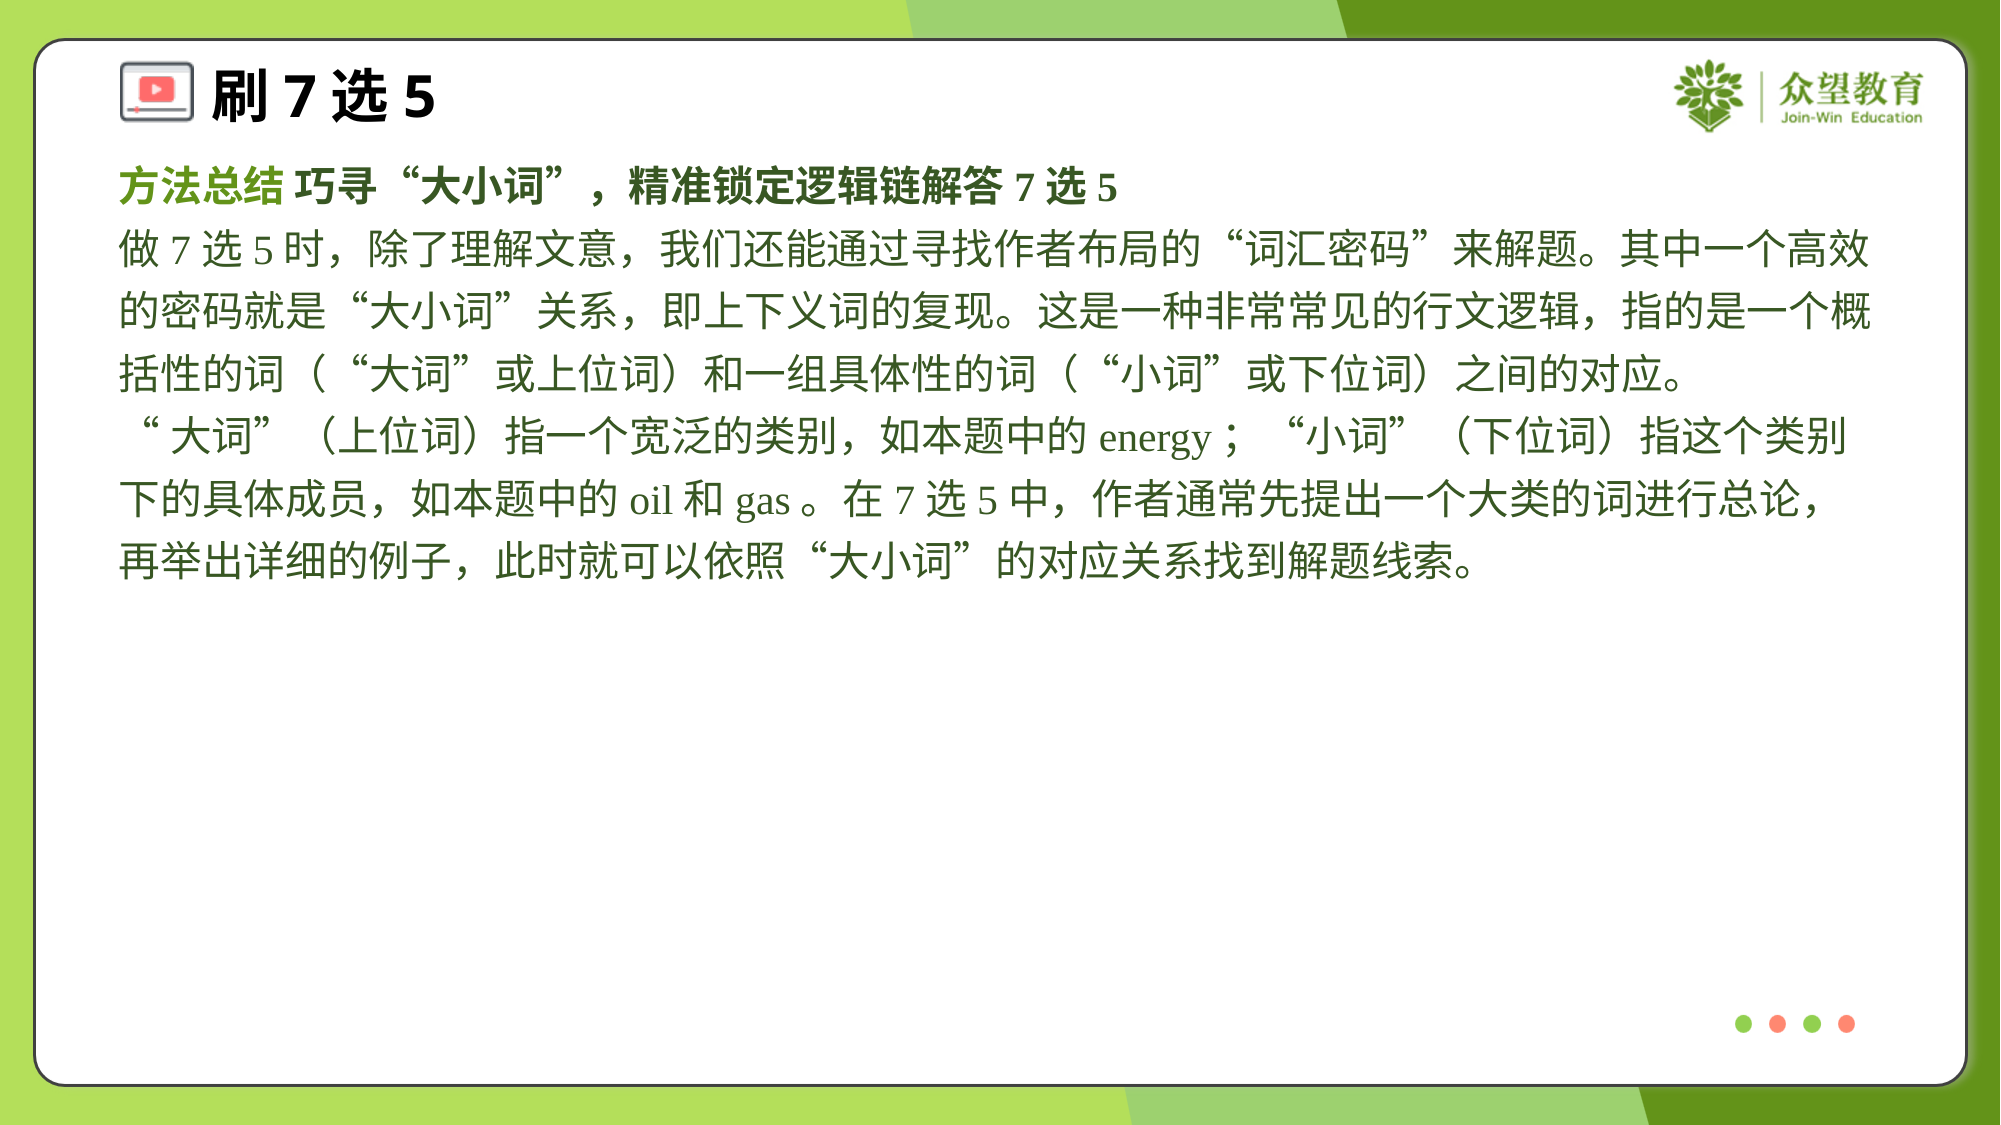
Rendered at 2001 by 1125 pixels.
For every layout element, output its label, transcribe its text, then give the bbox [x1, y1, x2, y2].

text_box 方法总结 巧寻“大小词”，精准锁定逻辑链解答7选5 做7选5时，除了理解文意，我们还能通过寻找作者布局的“词汇密码”来解题。其中一个高效的密码就是“大小词”关系，即上下义词的复现。这是一种非常常见的行文逻辑，指的是一个概括性的词（“大词”或上位词）和一组具体性的词（“小词”或下位词）之间的对应。 “大词”（上位词）指一个宽泛的类别，如本题中的energy；“小词”（下位词）指这个类别下的具体成员，如本题中的oil和gas。在7选5中，作者通常先提出一个大类的词进行总论，再举出详细的例子，此时就可以依照“大小词”的对应关系找到解题线索。 [118, 147, 1883, 581]
picture [0, 0, 2000, 1125]
